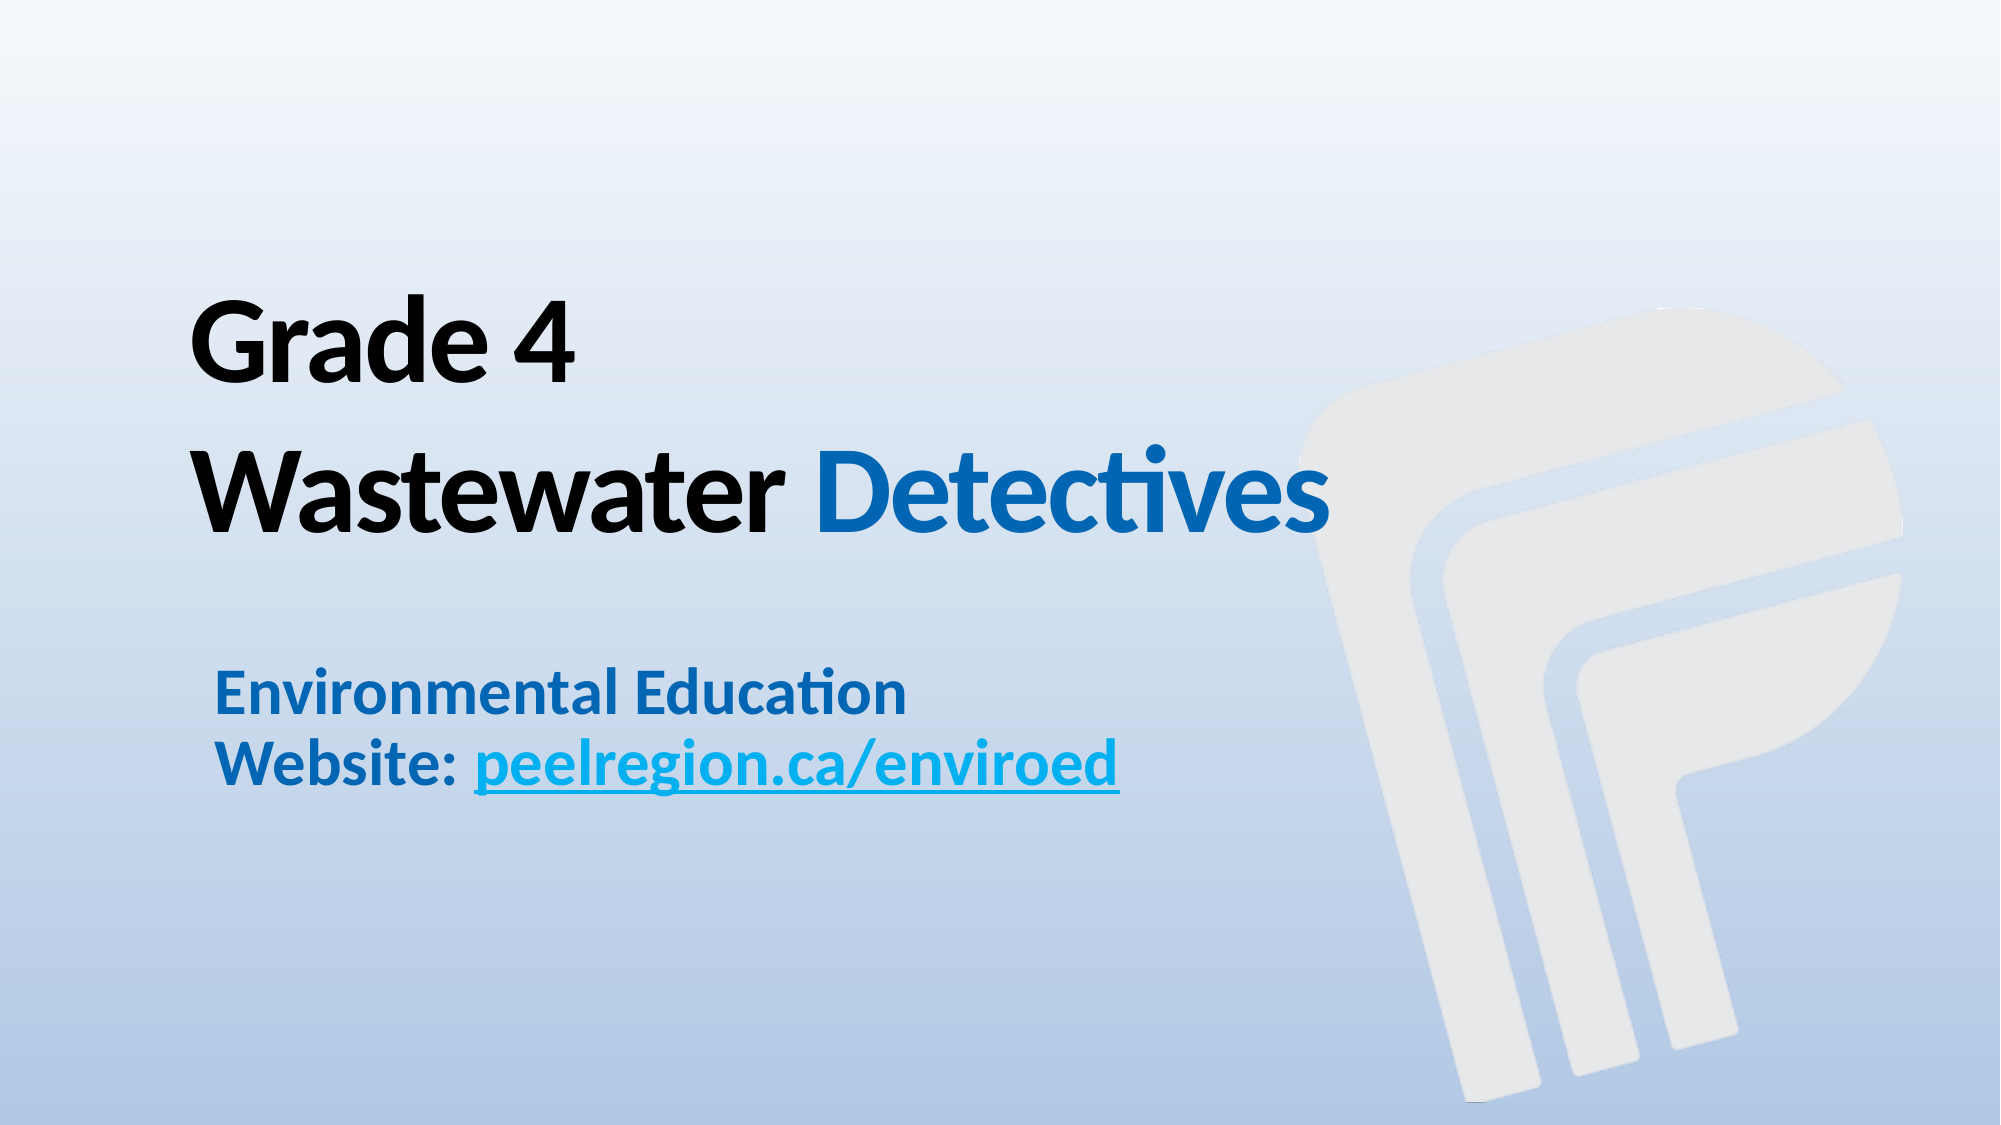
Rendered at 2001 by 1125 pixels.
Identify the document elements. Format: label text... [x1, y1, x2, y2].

text_box Grade 4 Wastewater Detectives [174, 249, 1558, 636]
text_box Environmental Education Website: peelregion.ca/enviroed [200, 650, 1294, 878]
picture [1299, 308, 1903, 1106]
